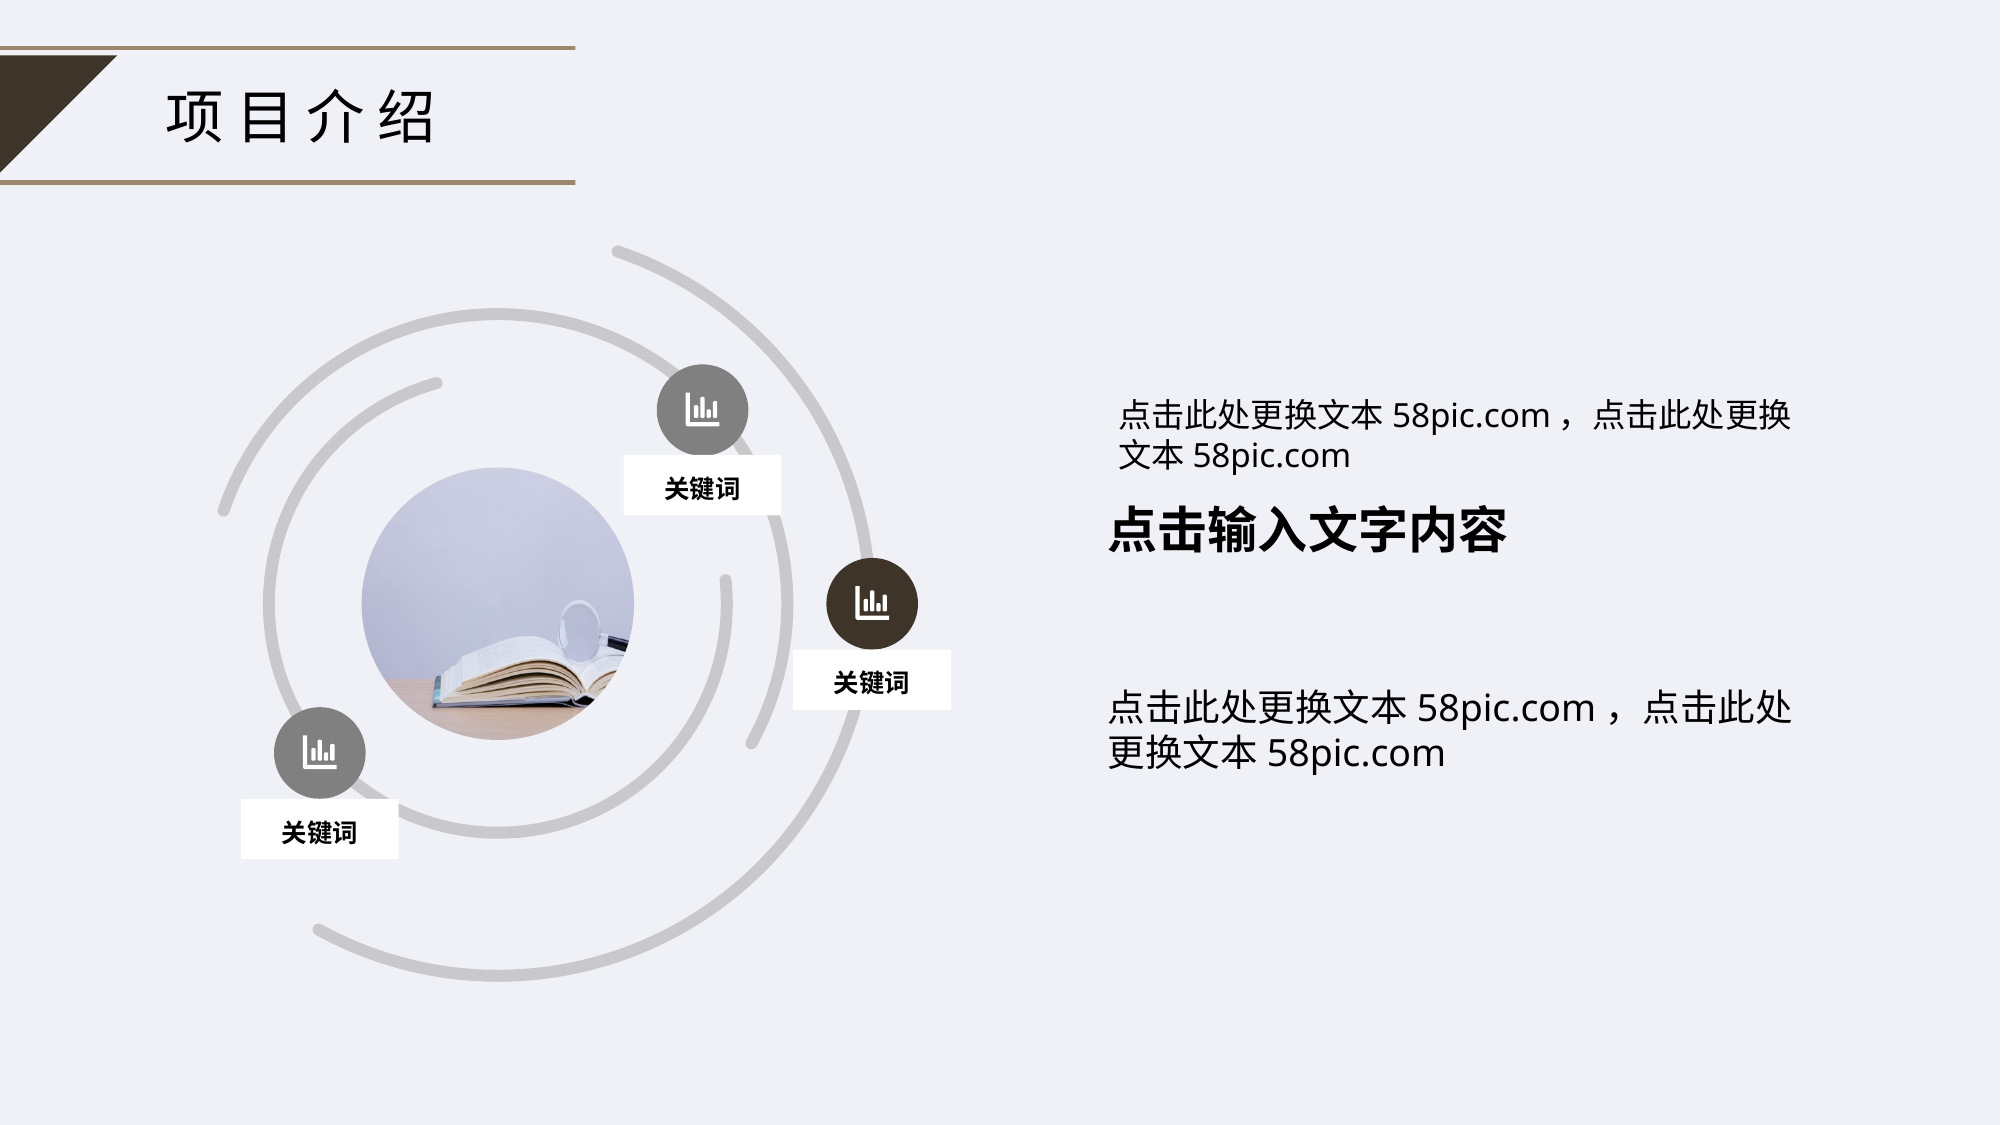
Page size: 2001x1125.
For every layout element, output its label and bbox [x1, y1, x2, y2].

text_box [0, 48, 576, 183]
text_box [125, 231, 1828, 976]
